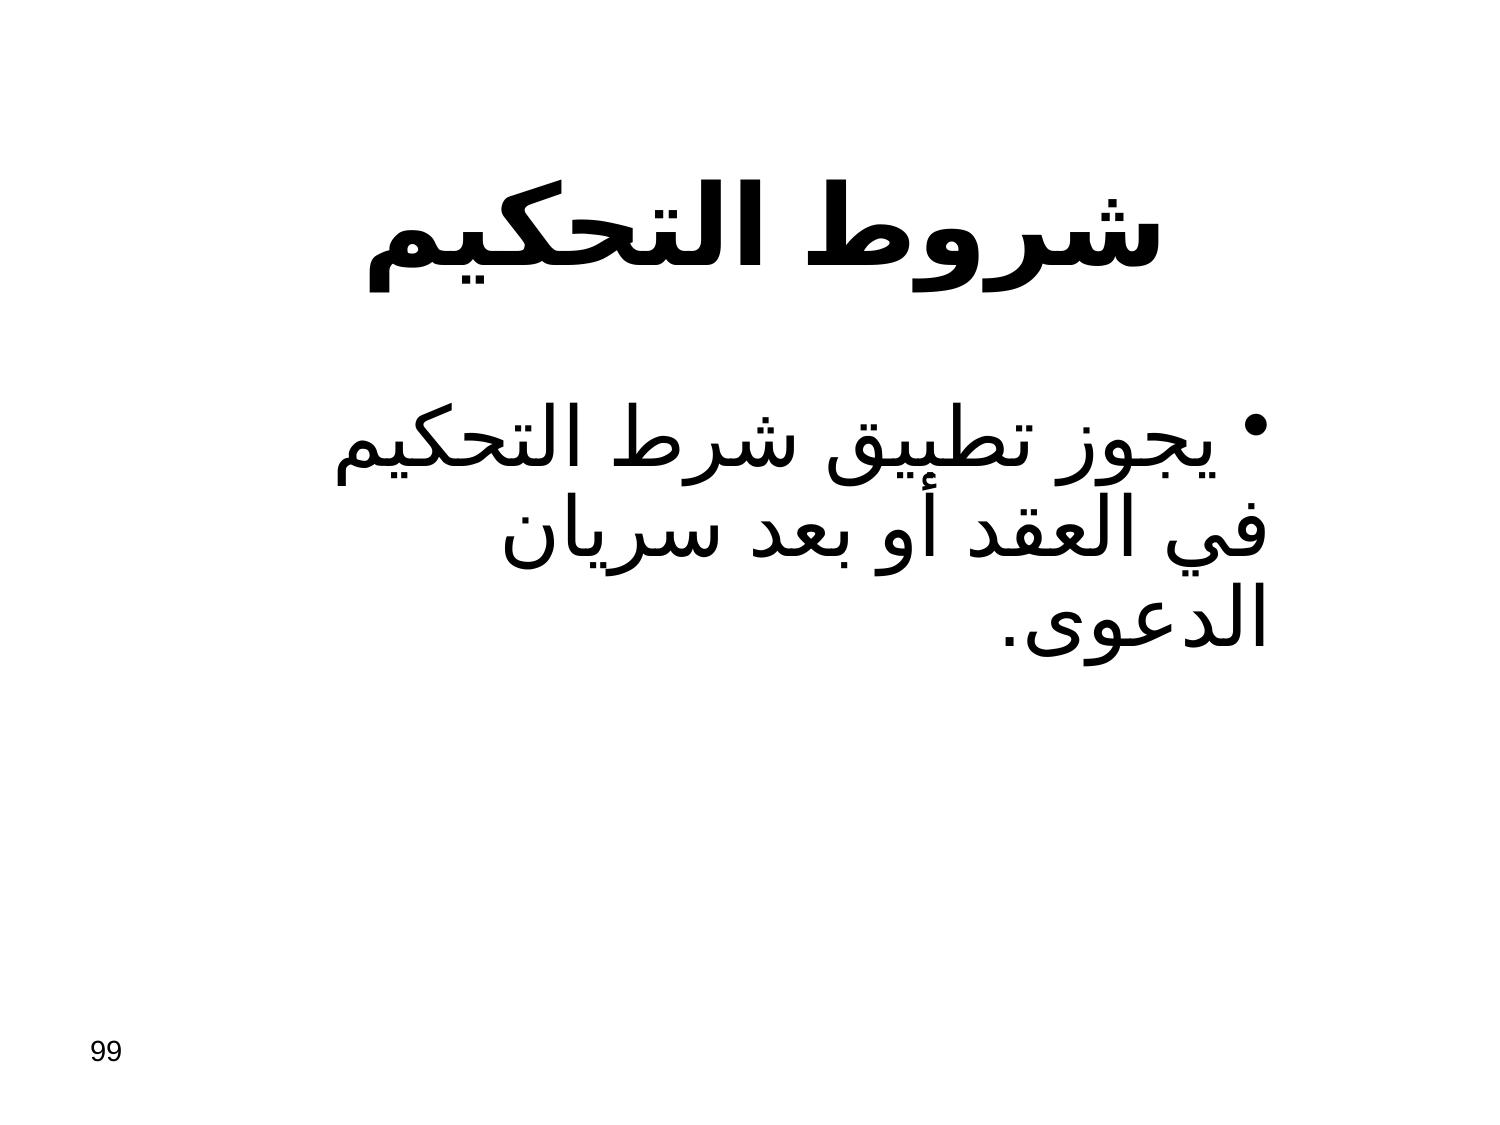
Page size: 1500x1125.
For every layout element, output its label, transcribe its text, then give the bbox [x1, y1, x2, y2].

slide_number 99 [74, 1024, 426, 1103]
title شروط التحكيم [112, 99, 1388, 342]
subtitle يجوز تطبيق شرط التحكيم في العقد أو بعد سريان الدعوى. [237, 387, 1288, 951]
